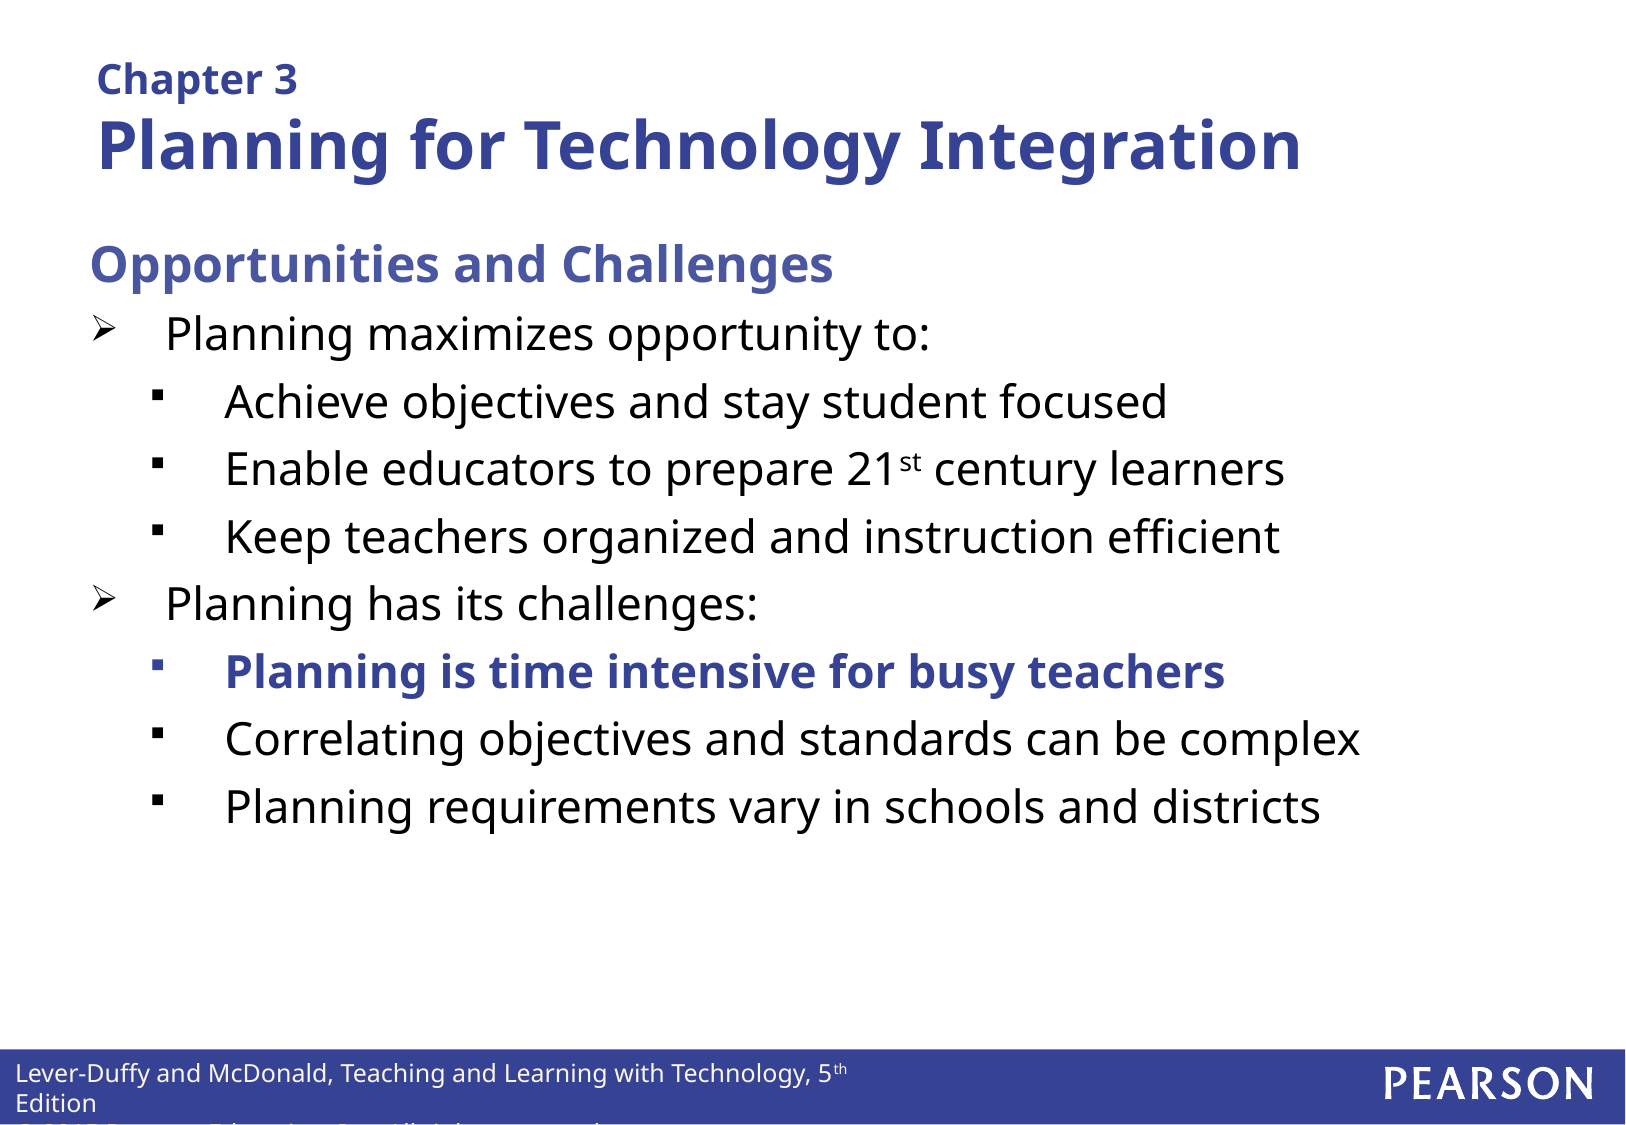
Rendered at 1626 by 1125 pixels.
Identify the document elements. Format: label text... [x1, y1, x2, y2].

title Chapter 3 Planning for Technology Integration [81, 45, 1544, 233]
list Opportunities and Challenges Planning maximizes opportunity to: Achieve objectives and stay student focused Enable educators to prepare 21st century learners Keep teachers organized and instruction efficient Planning has its challenges: Planning is time intensive for busy teachers Correlating objectives and standards can be complex Planning requirements vary in schools and districts [75, 224, 1538, 968]
